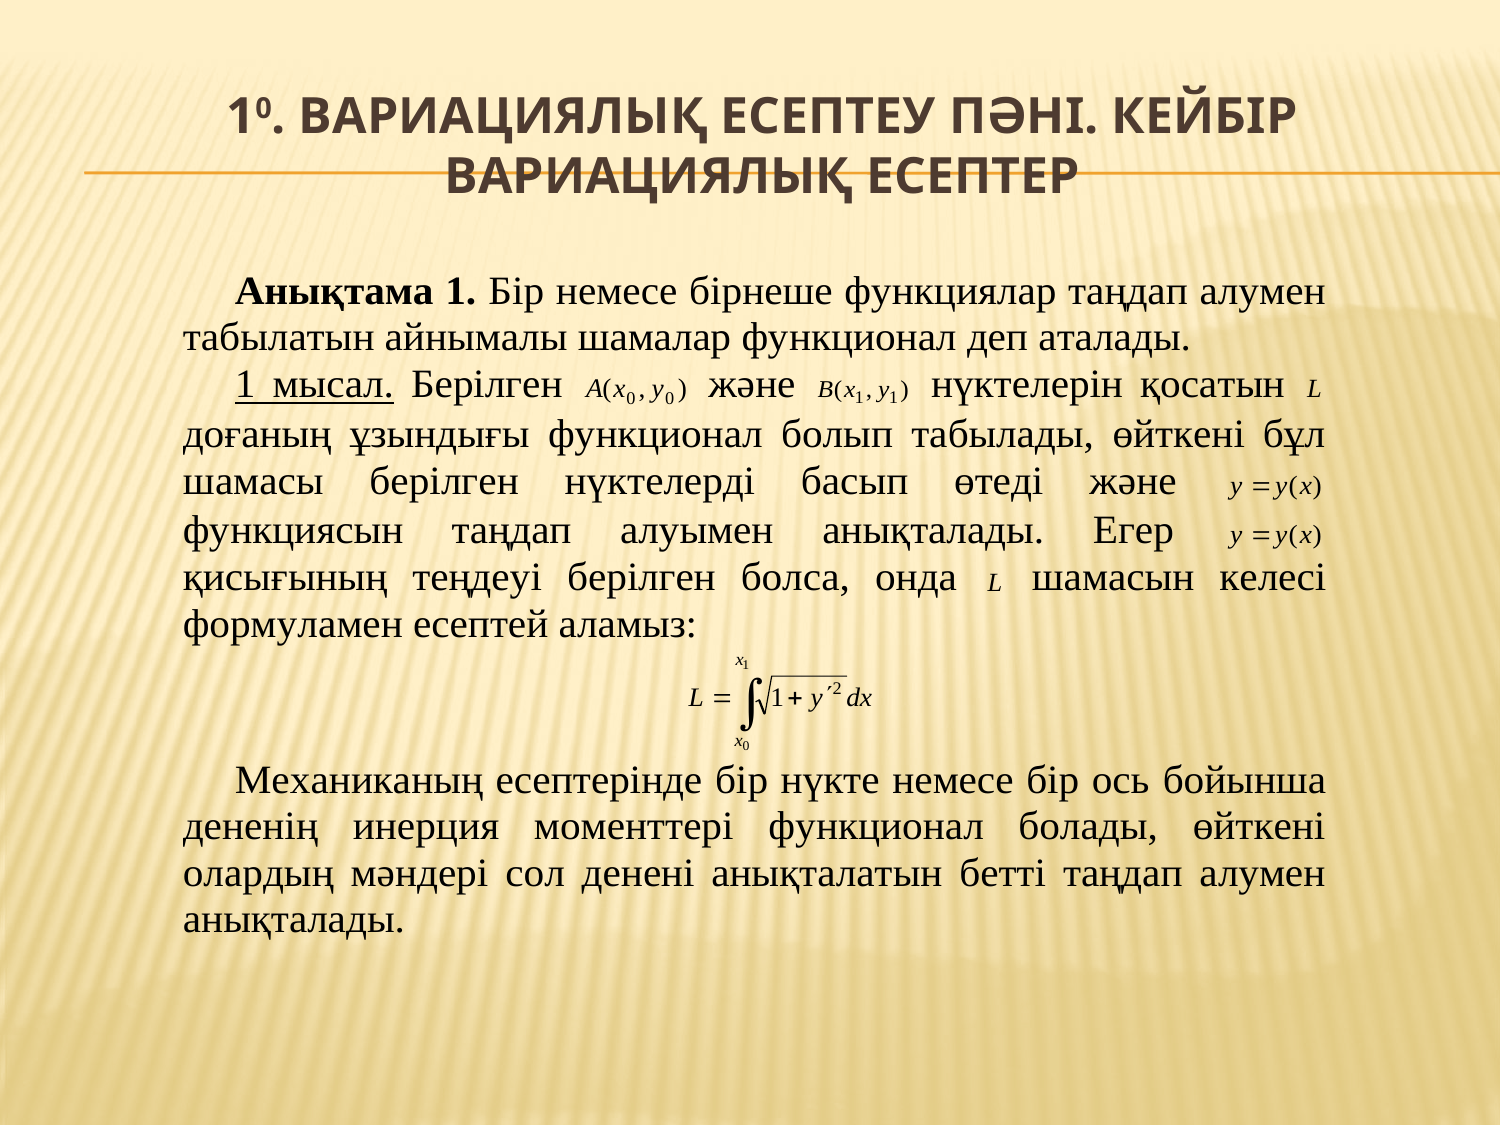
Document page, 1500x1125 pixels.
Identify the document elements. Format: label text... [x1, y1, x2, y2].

title 10. Вариациялық есептеу пәні. Кейбір вариациялық есептер [50, 75, 1475, 213]
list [182, 267, 1330, 1016]
